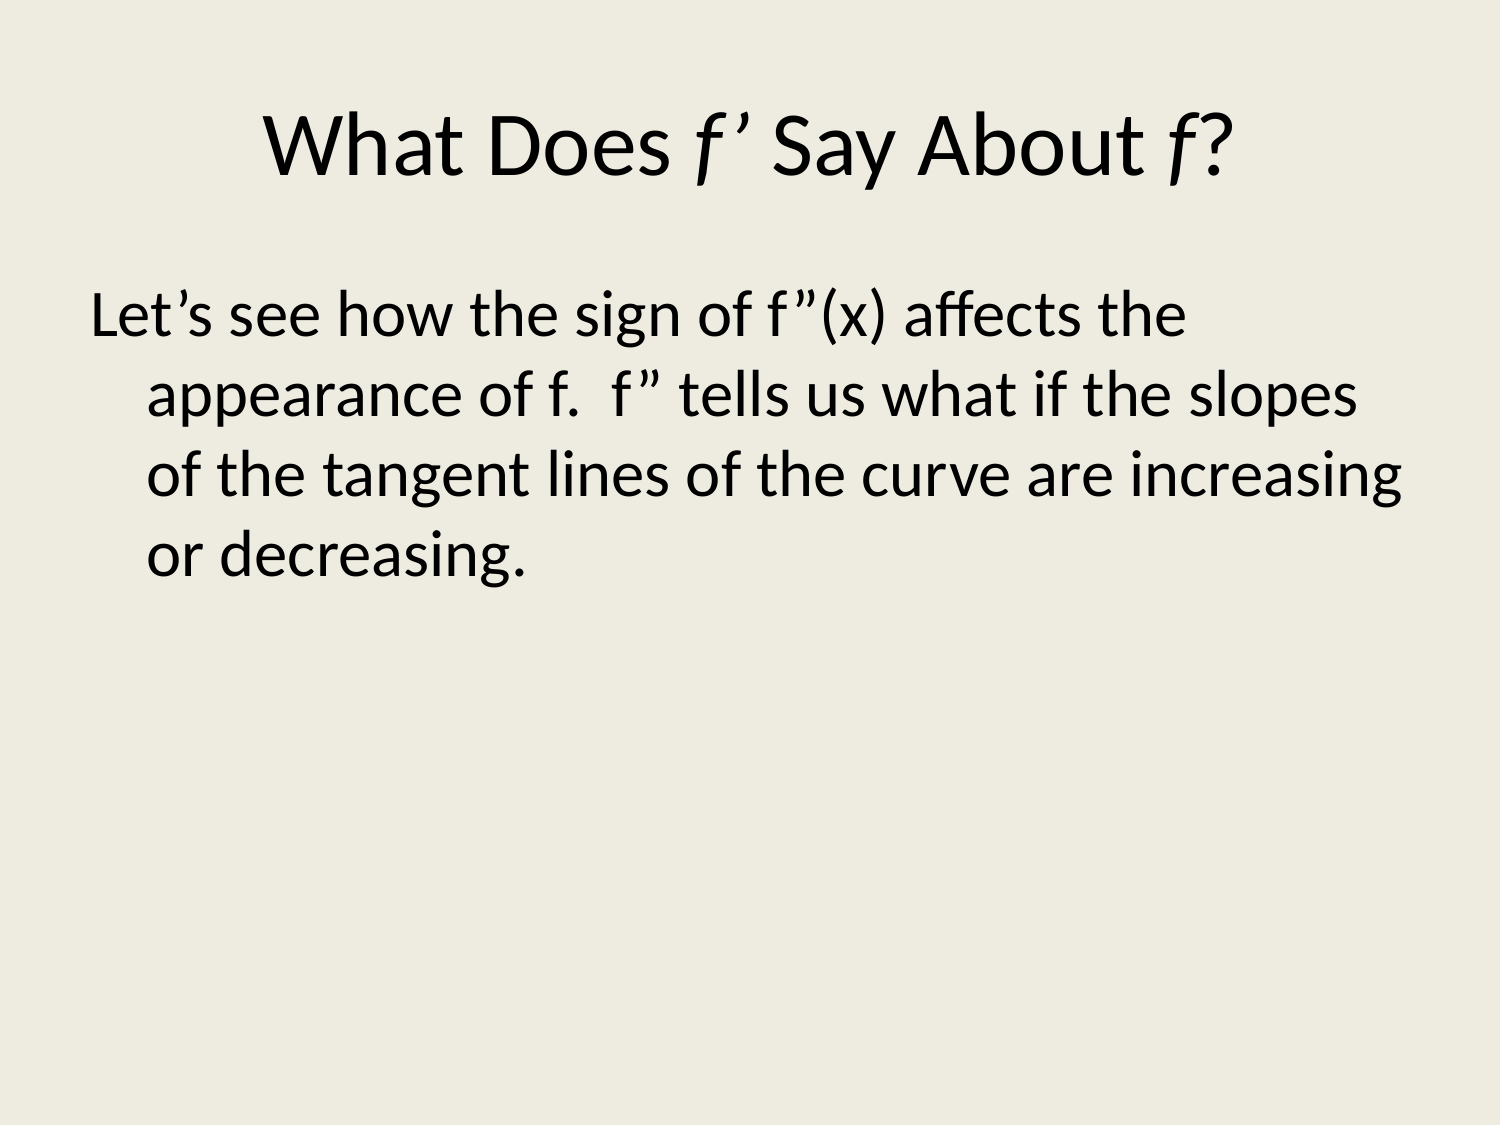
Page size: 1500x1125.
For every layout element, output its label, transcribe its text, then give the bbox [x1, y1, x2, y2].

list Let’s see how the sign of f”(x) affects the appearance of f. f” tells us what if the slopes of the tangent lines of the curve are increasing or decreasing. [75, 262, 1425, 1005]
title What Does f’ Say About f? [75, 45, 1425, 233]
